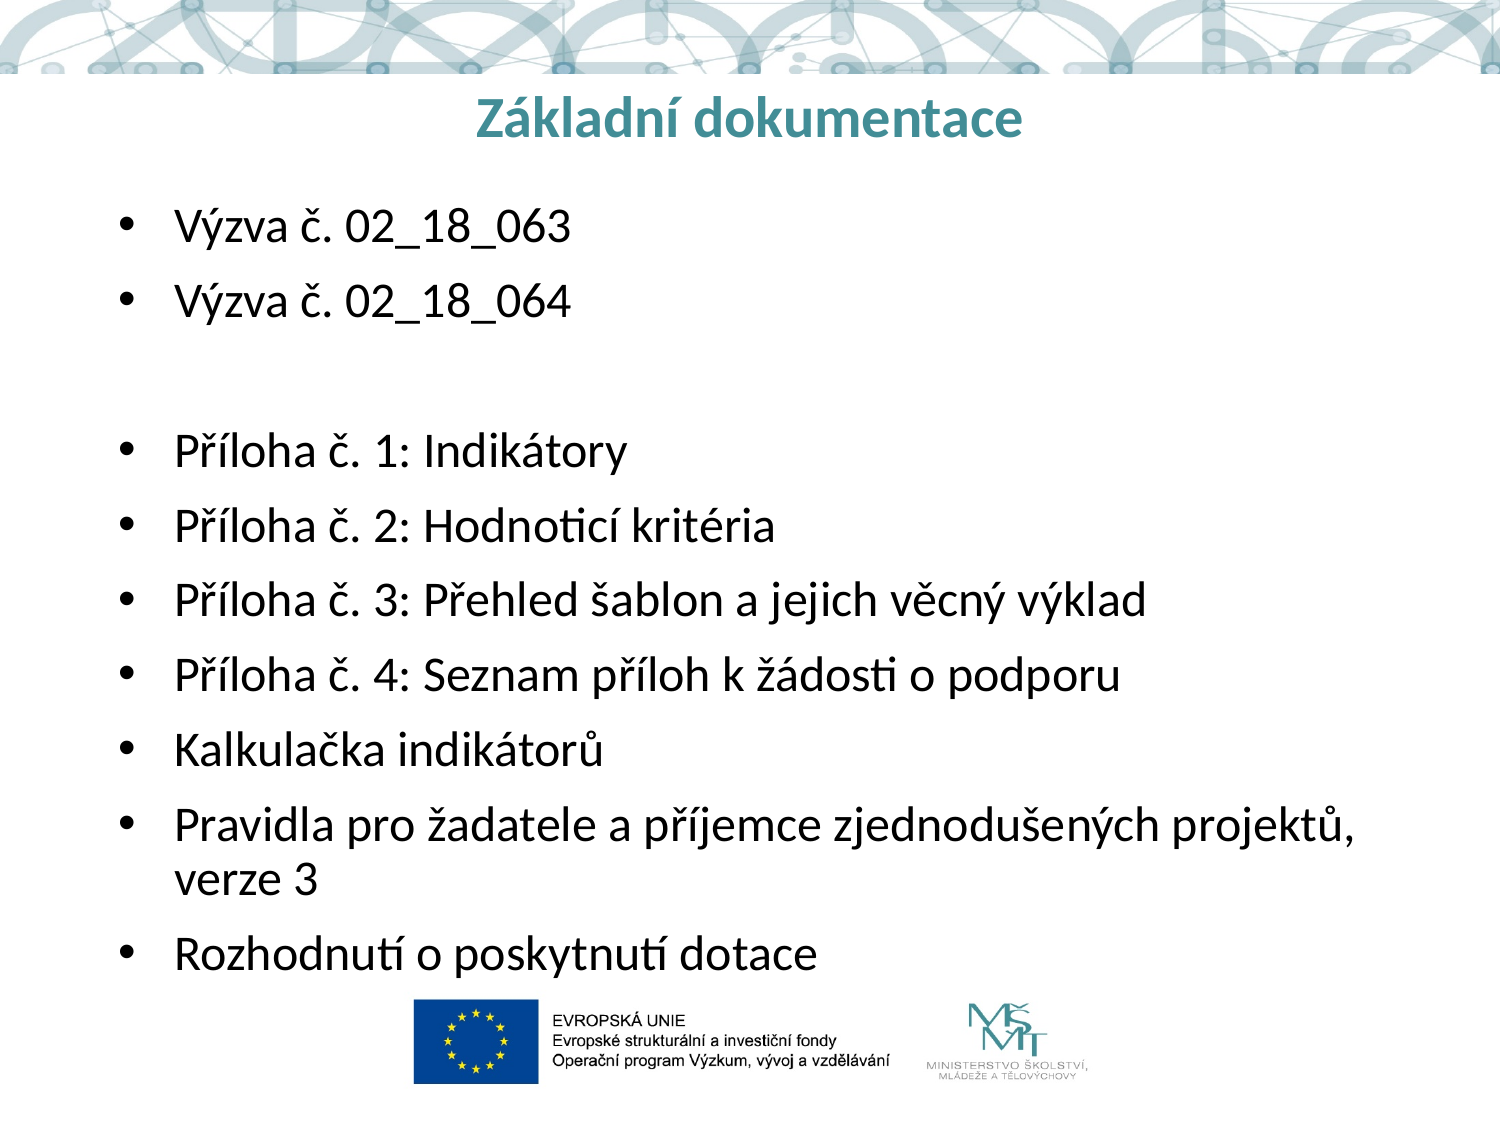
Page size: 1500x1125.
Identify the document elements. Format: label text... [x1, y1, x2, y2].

list Výzva č. 02_18_063 Výzva č. 02_18_064 Příloha č. 1: Indikátory Příloha č. 2: Hodnoticí kritéria Příloha č. 3: Přehled šablon a jejich věcný výklad Příloha č. 4: Seznam příloh k žádosti o podporu Kalkulačka indikátorů Pravidla pro žadatele a příjemce zjednodušených projektů, verze 3 Rozhodnutí o poskytnutí dotace [103, 192, 1385, 967]
picture [371, 967, 1129, 1125]
title Základní dokumentace [103, 44, 1397, 192]
picture [0, 0, 1500, 74]
